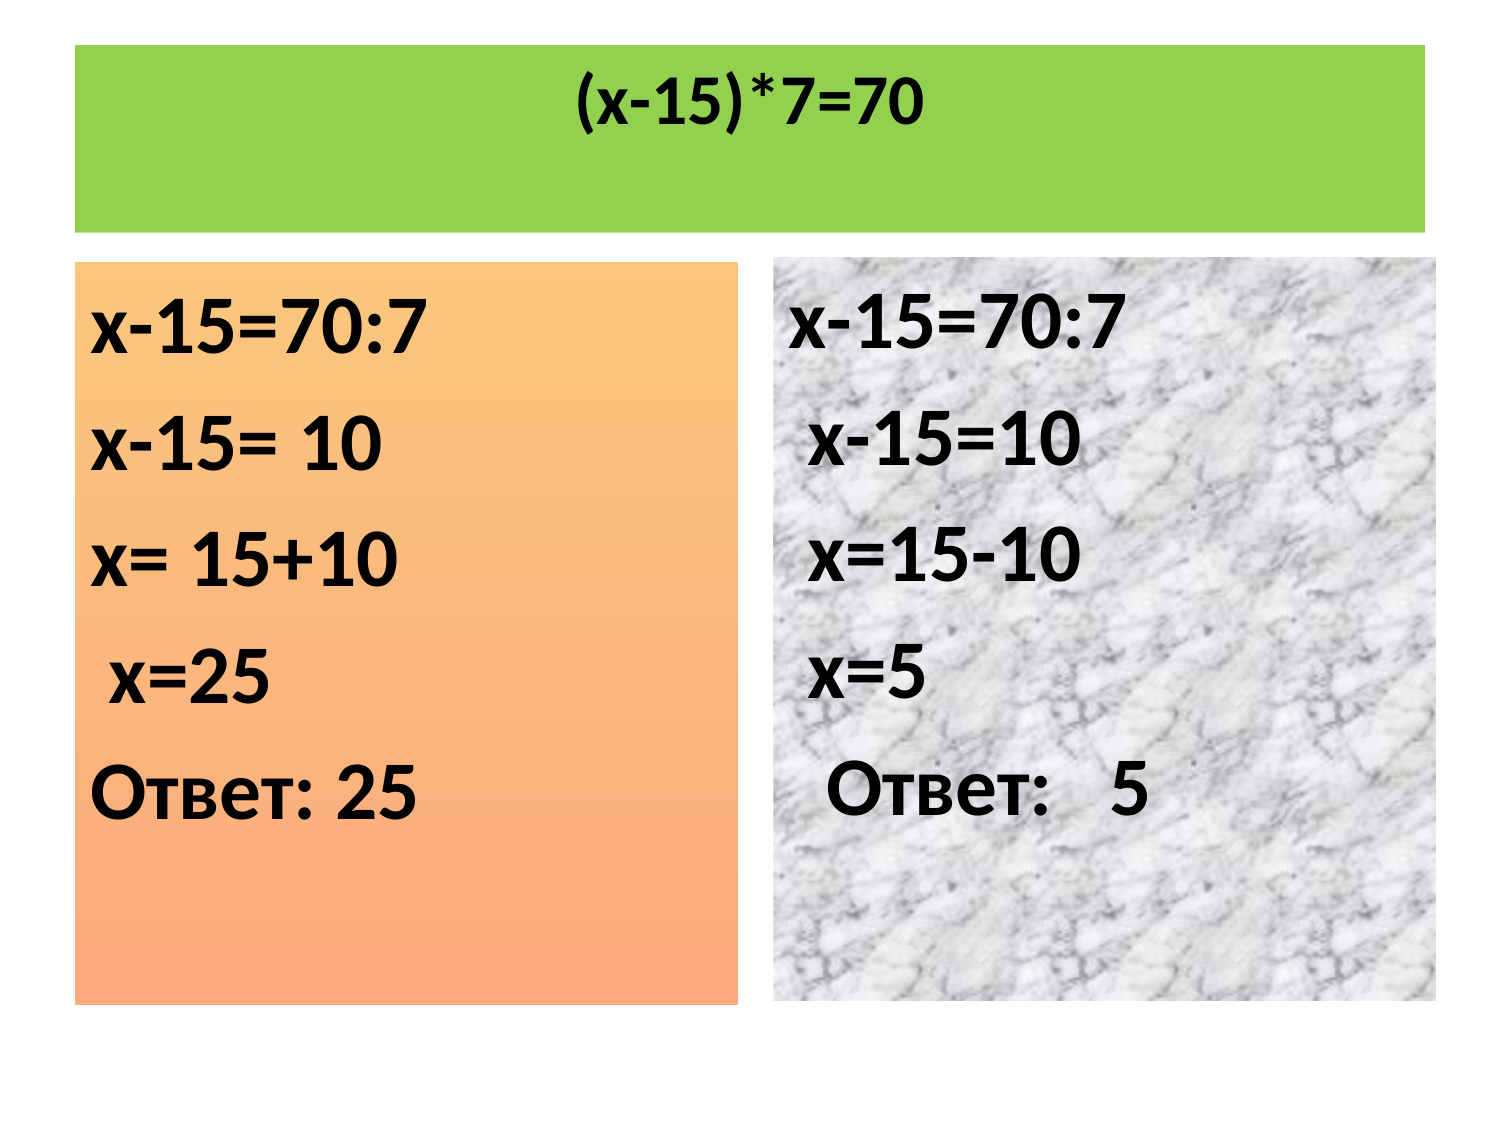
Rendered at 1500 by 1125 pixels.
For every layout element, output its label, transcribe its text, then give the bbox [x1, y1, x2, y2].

list х-15=70:7 х-15= 10 х= 15+10 х=25 Ответ: 25 [75, 262, 738, 1005]
title (х-15)*7=70 [75, 45, 1425, 233]
list х-15=70:7 х-15=10 х=15-10 х=5 Ответ: 5 [773, 257, 1436, 1001]
